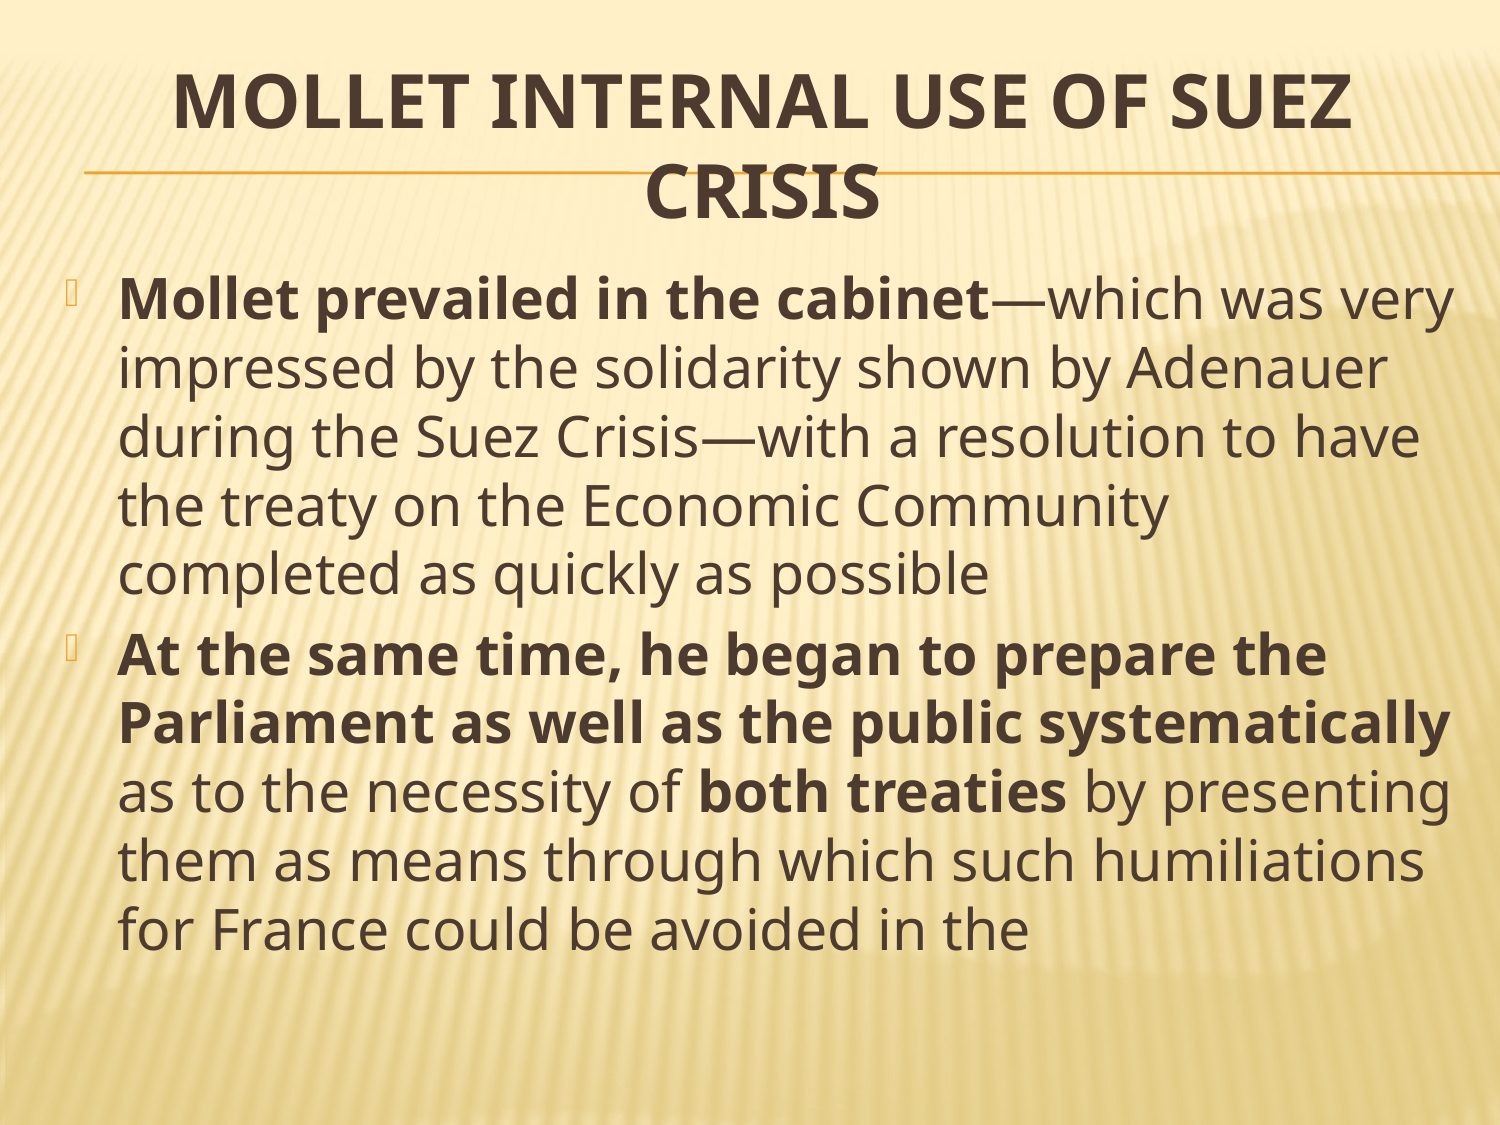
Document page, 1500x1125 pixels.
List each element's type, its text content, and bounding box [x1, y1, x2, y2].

title MOLLET INTERNAL USE OF SUEZ CRISIS [50, 75, 1475, 213]
list Mollet prevailed in the cabinet—which was very impressed by the solidarity shown by Adenauer during the Suez Crisis—with a resolution to have the treaty on the Economic Community completed as quickly as possible At the same time, he began to prepare the Parliament as well as the public systematically as to the necessity of both treaties by presenting them as means through which such humiliations for France could be avoided in the [50, 254, 1475, 998]
